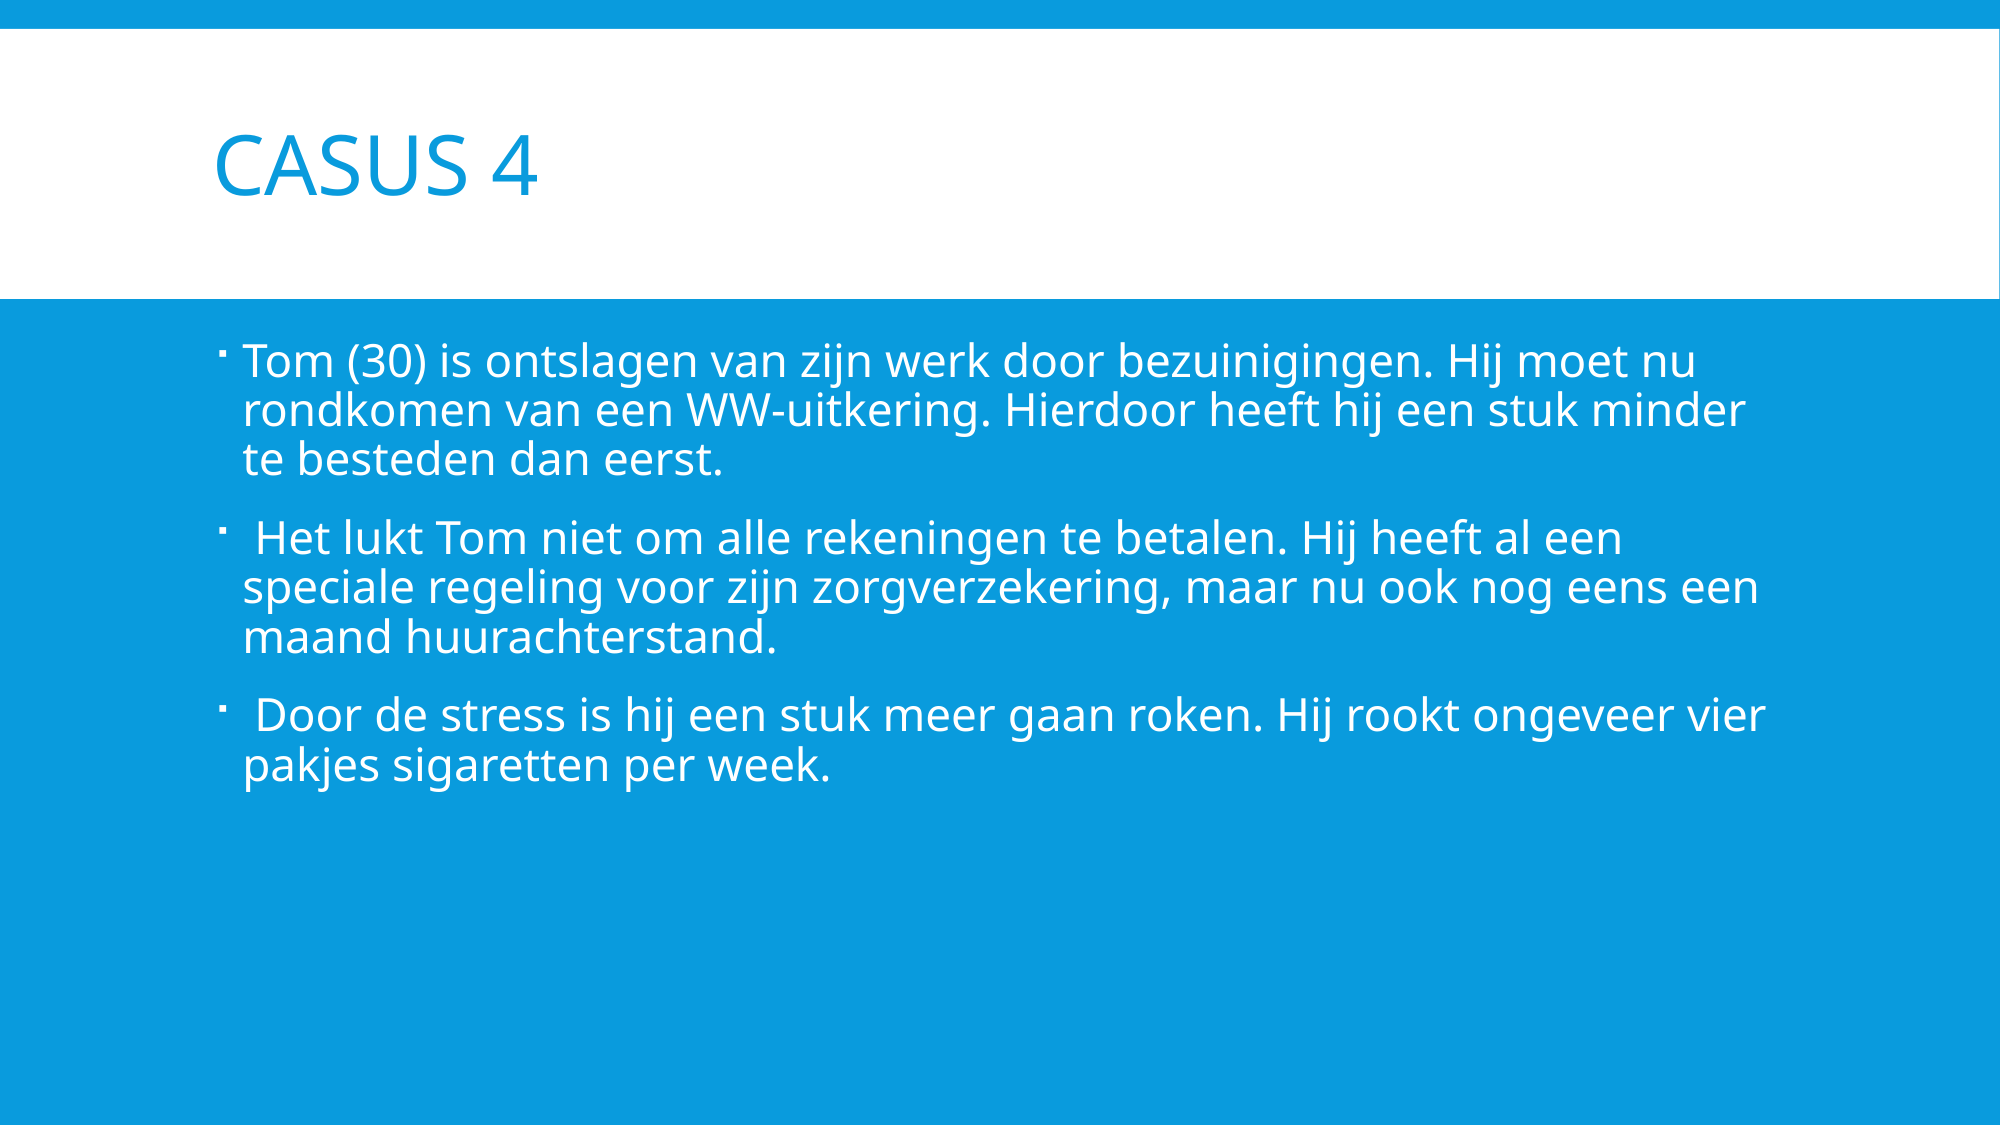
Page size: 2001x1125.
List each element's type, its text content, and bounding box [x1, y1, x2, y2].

list Tom (30) is ontslagen van zijn werk door bezuinigingen. Hij moet nu rondkomen van een WW-uitkering. Hierdoor heeft hij een stuk minder te besteden dan eerst. Het lukt Tom niet om alle rekeningen te betalen. Hij heeft al een speciale regeling voor zijn zorgverzekering, maar nu ook nog eens een maand huurachterstand. Door de stress is hij een stuk meer gaan roken. Hij rookt ongeveer vier pakjes sigaretten per week. [197, 329, 1803, 1020]
title Casus 4 [197, 46, 1803, 295]
